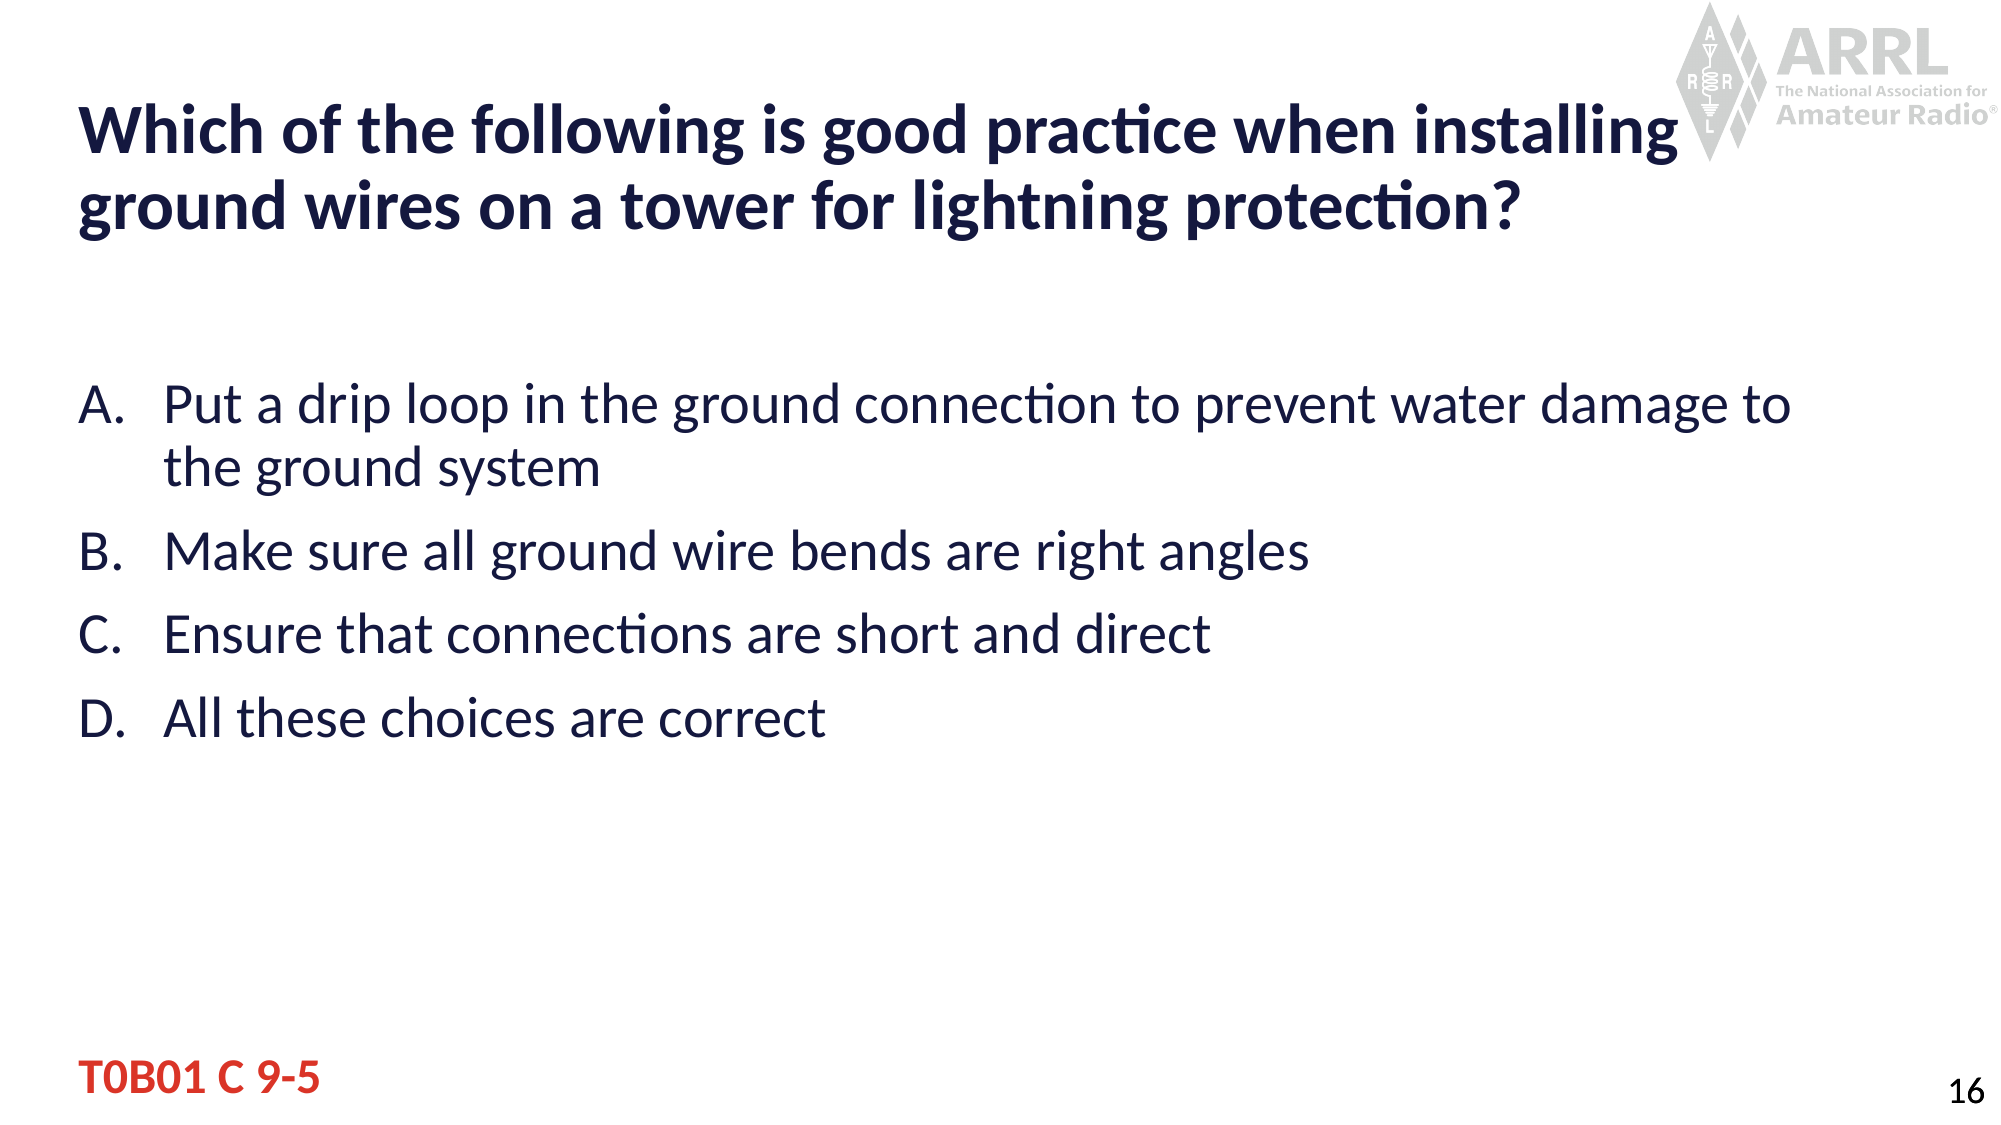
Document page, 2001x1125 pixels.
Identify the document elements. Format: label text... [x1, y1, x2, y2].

list Put a drip loop in the ground connection to prevent water damage to the ground system Make sure all ground wire bends are right angles Ensure that connections are short and direct All these choices are correct [63, 365, 1863, 989]
title Which of the following is good practice when installing ground wires on a tower for lightning protection? [63, 59, 1863, 278]
picture [1674, 0, 2000, 164]
text_box T0B01 C 9-5 [63, 1036, 921, 1112]
